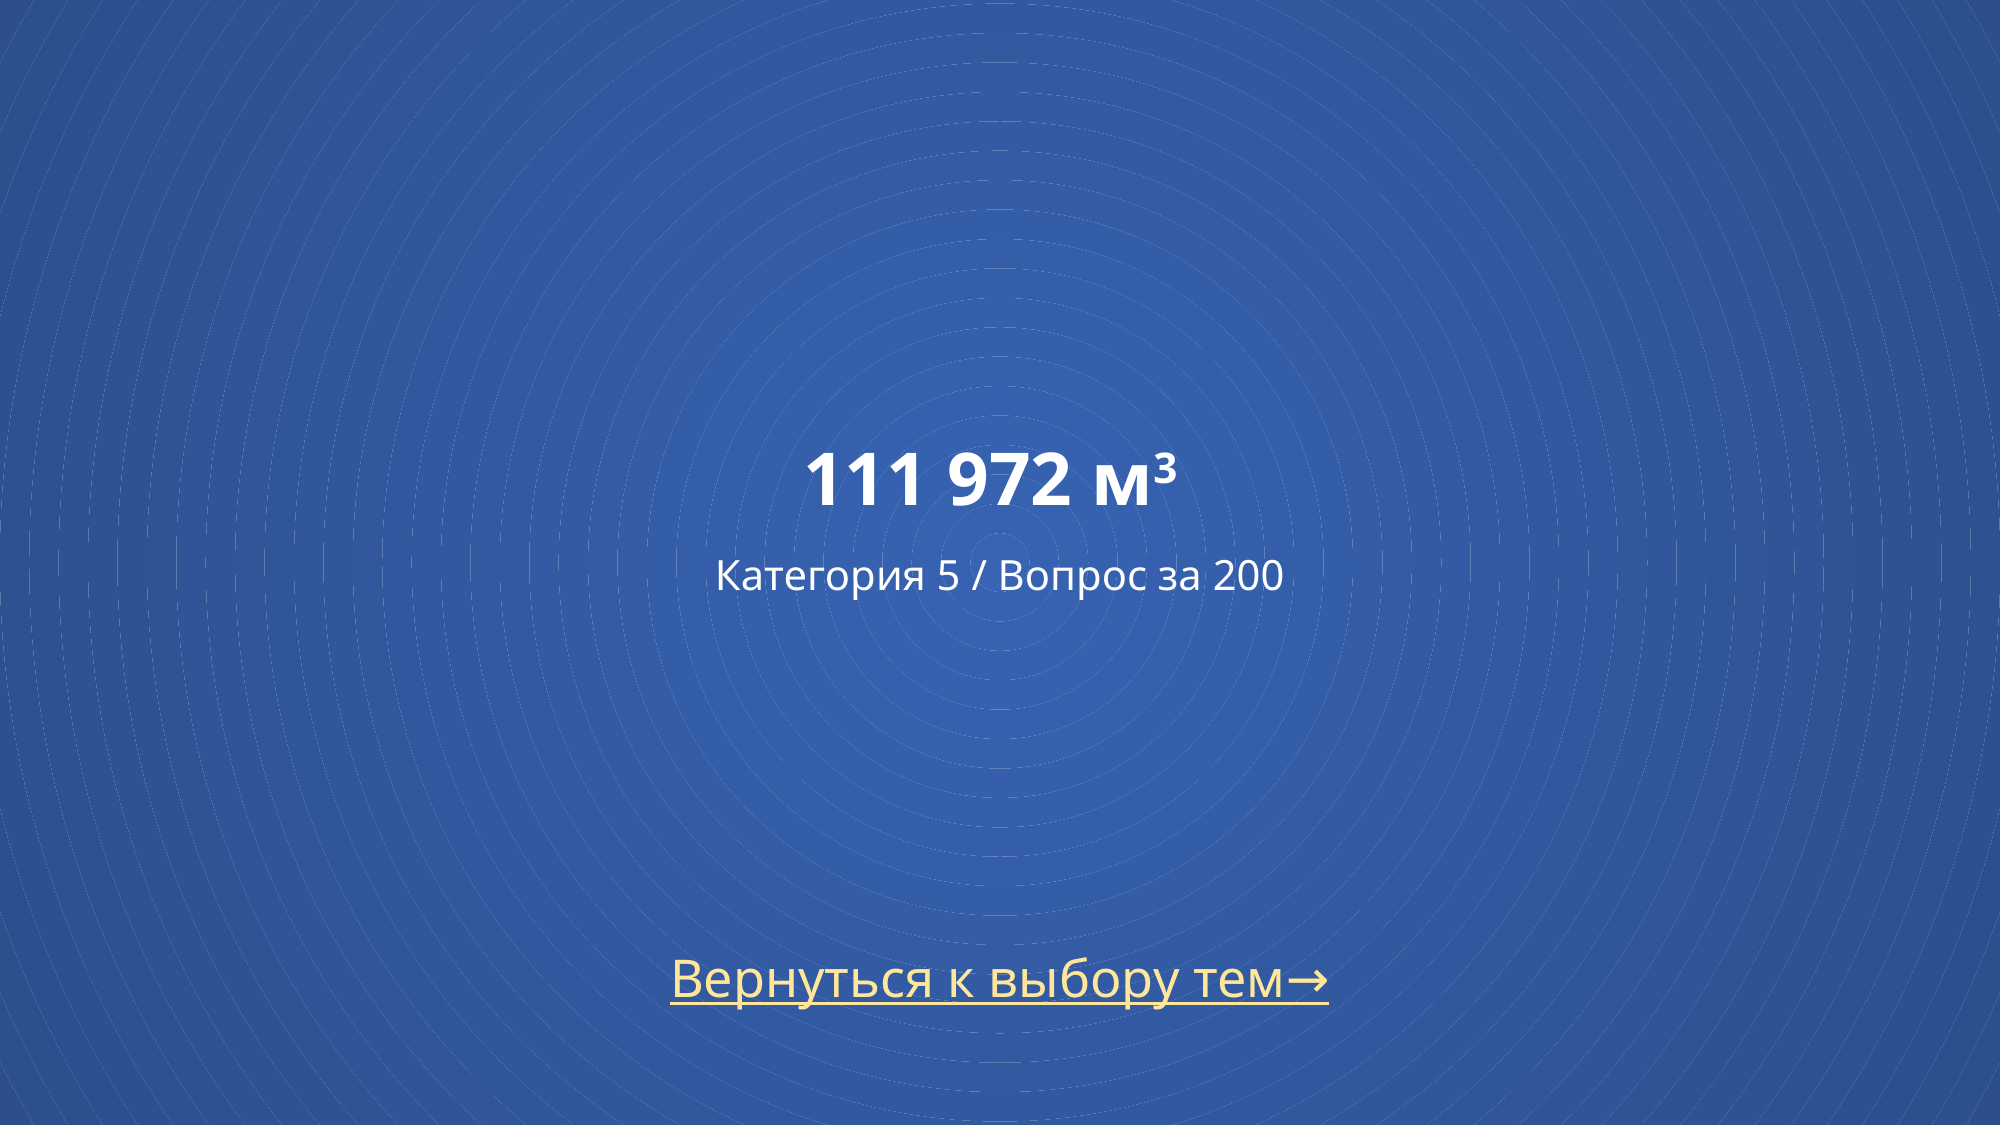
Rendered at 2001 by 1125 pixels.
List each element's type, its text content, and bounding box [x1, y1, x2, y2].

title 111 972 м3 Категория 5 / Вопрос за 200 [117, 396, 1883, 646]
text_box Вернуться к выбору тем→ [655, 938, 1345, 1016]
